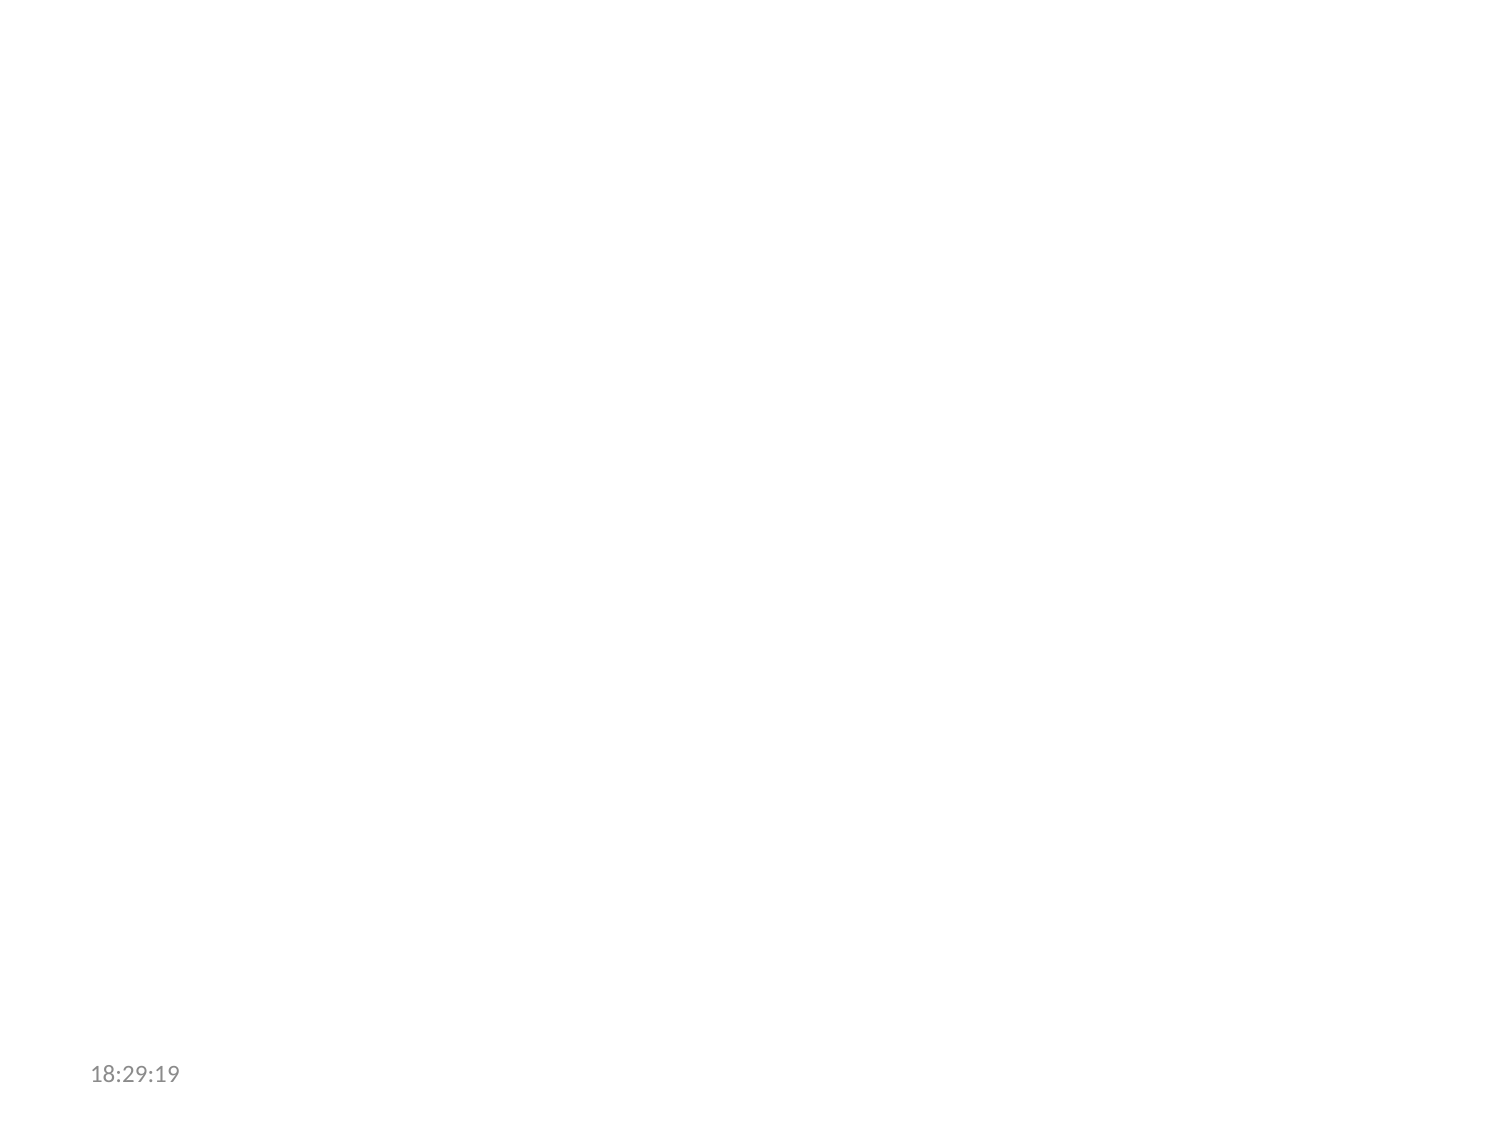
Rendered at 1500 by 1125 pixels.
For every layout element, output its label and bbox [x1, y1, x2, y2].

slide_number [75, 1042, 425, 1103]
